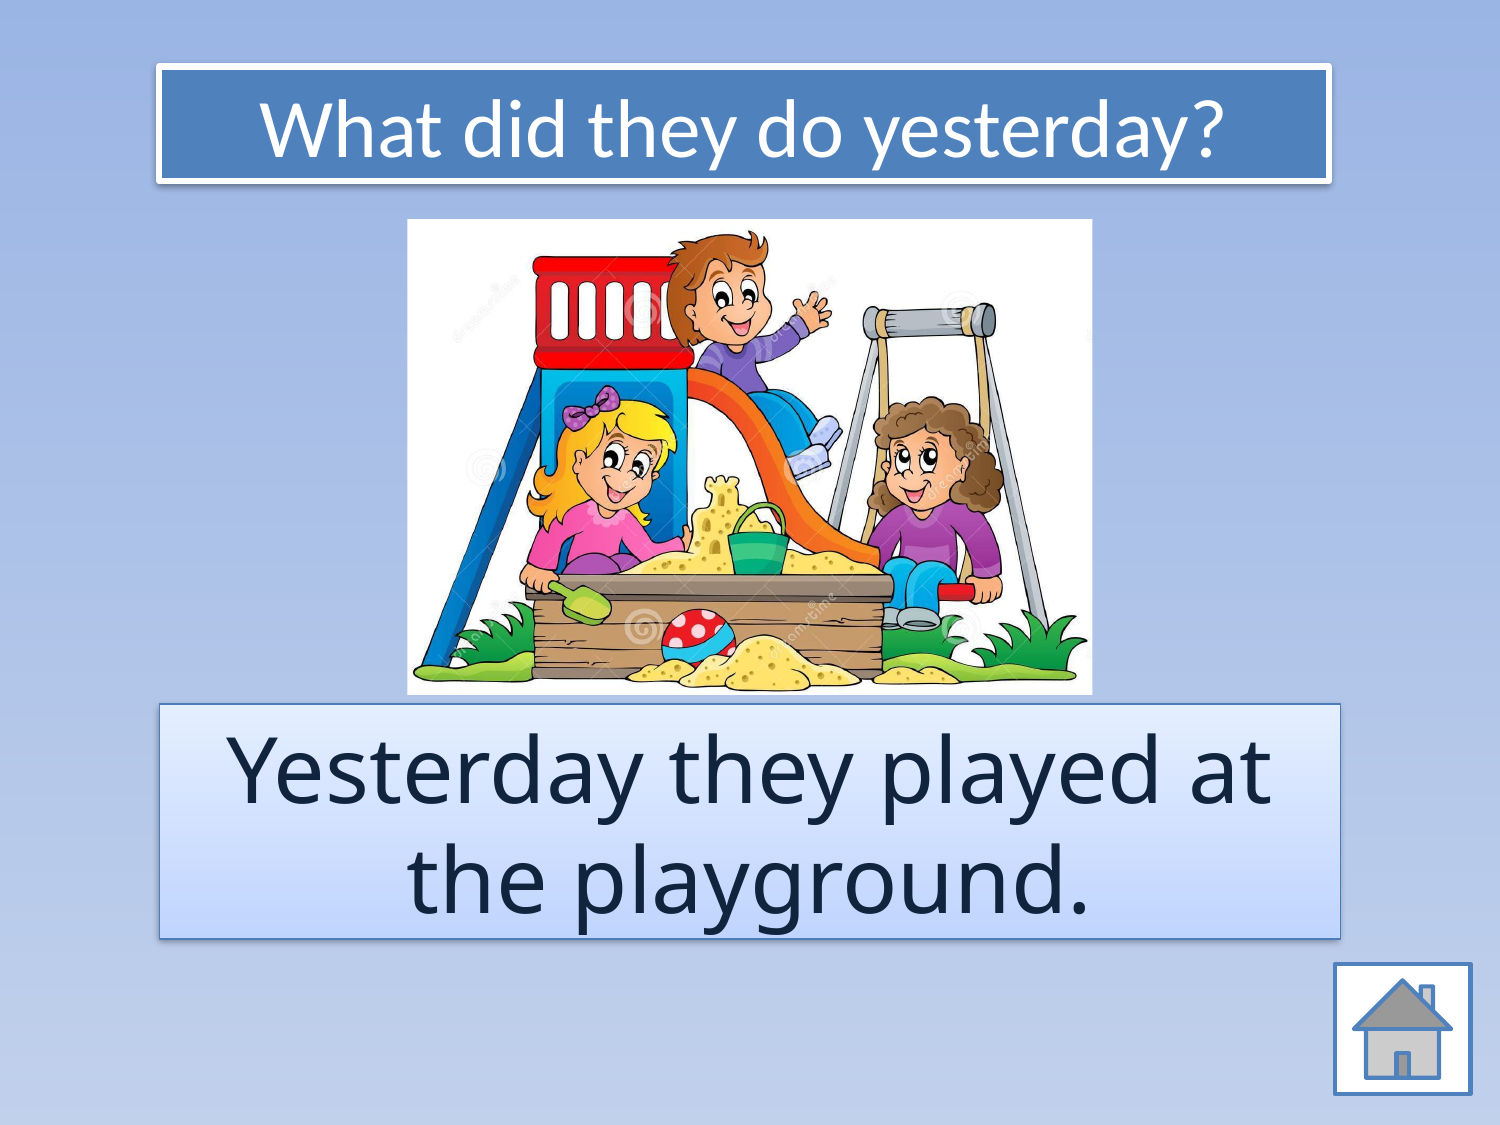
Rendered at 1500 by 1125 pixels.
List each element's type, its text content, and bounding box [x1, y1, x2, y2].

text_box What did they do yesterday? [156, 63, 1332, 184]
text_box [1333, 962, 1473, 1096]
picture [407, 219, 1093, 695]
text_box Yesterday they played at the playground. [159, 703, 1341, 940]
